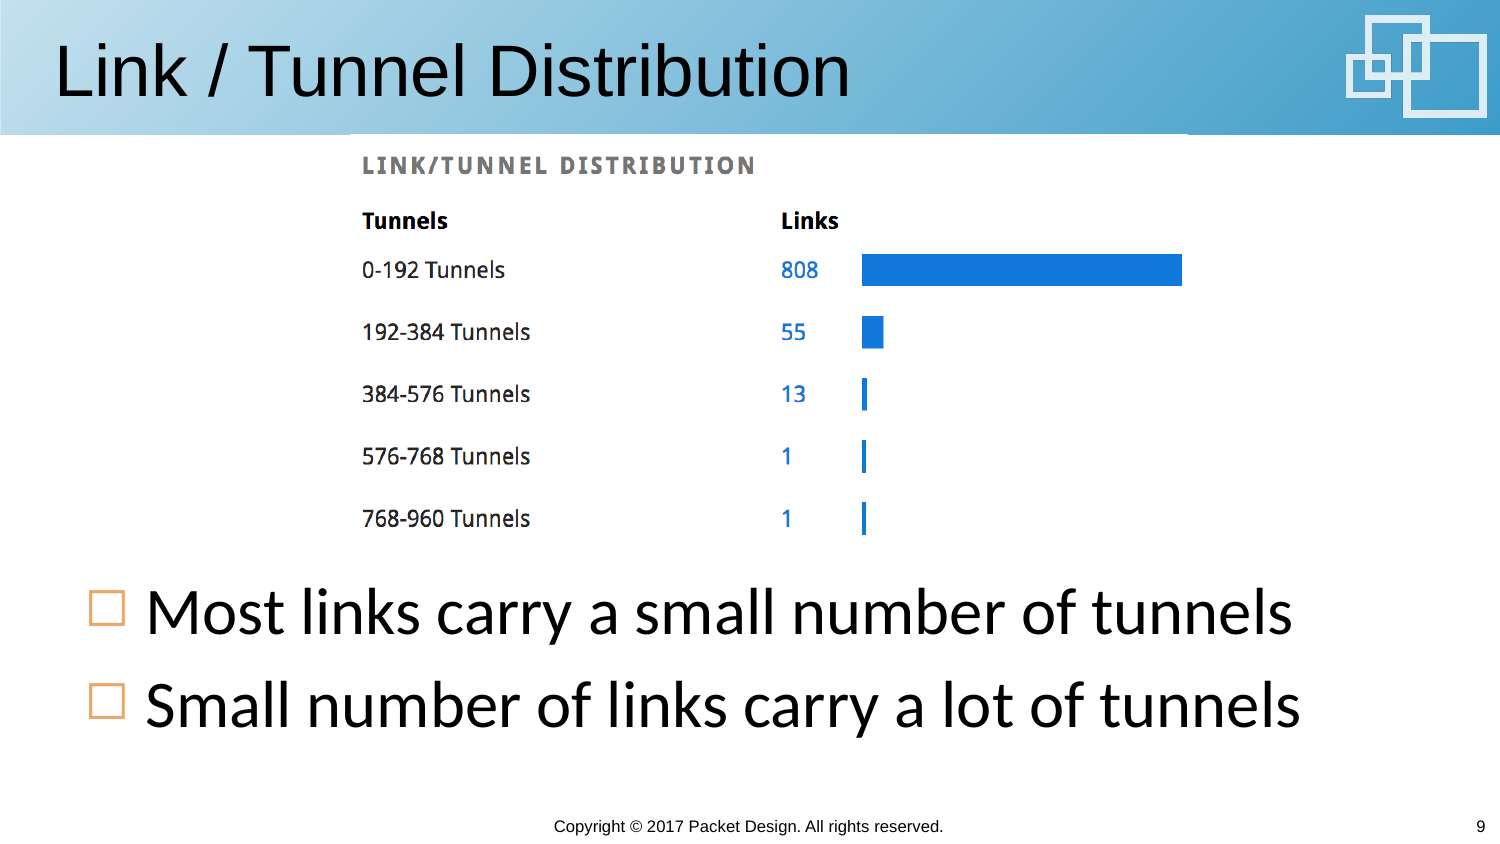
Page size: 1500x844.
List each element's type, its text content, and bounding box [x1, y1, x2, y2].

picture [349, 134, 1188, 537]
picture [89, 683, 125, 719]
list Most links carry a small number of tunnels Small number of links carry a lot of tunnels [74, 560, 1425, 771]
picture [1346, 15, 1487, 118]
title Link / Tunnel Distribution [39, 0, 1275, 135]
slide_number 9 [1150, 798, 1500, 844]
picture [89, 590, 125, 626]
footer Copyright © 2017 Packet Design. All rights reserved. [495, 798, 1004, 844]
